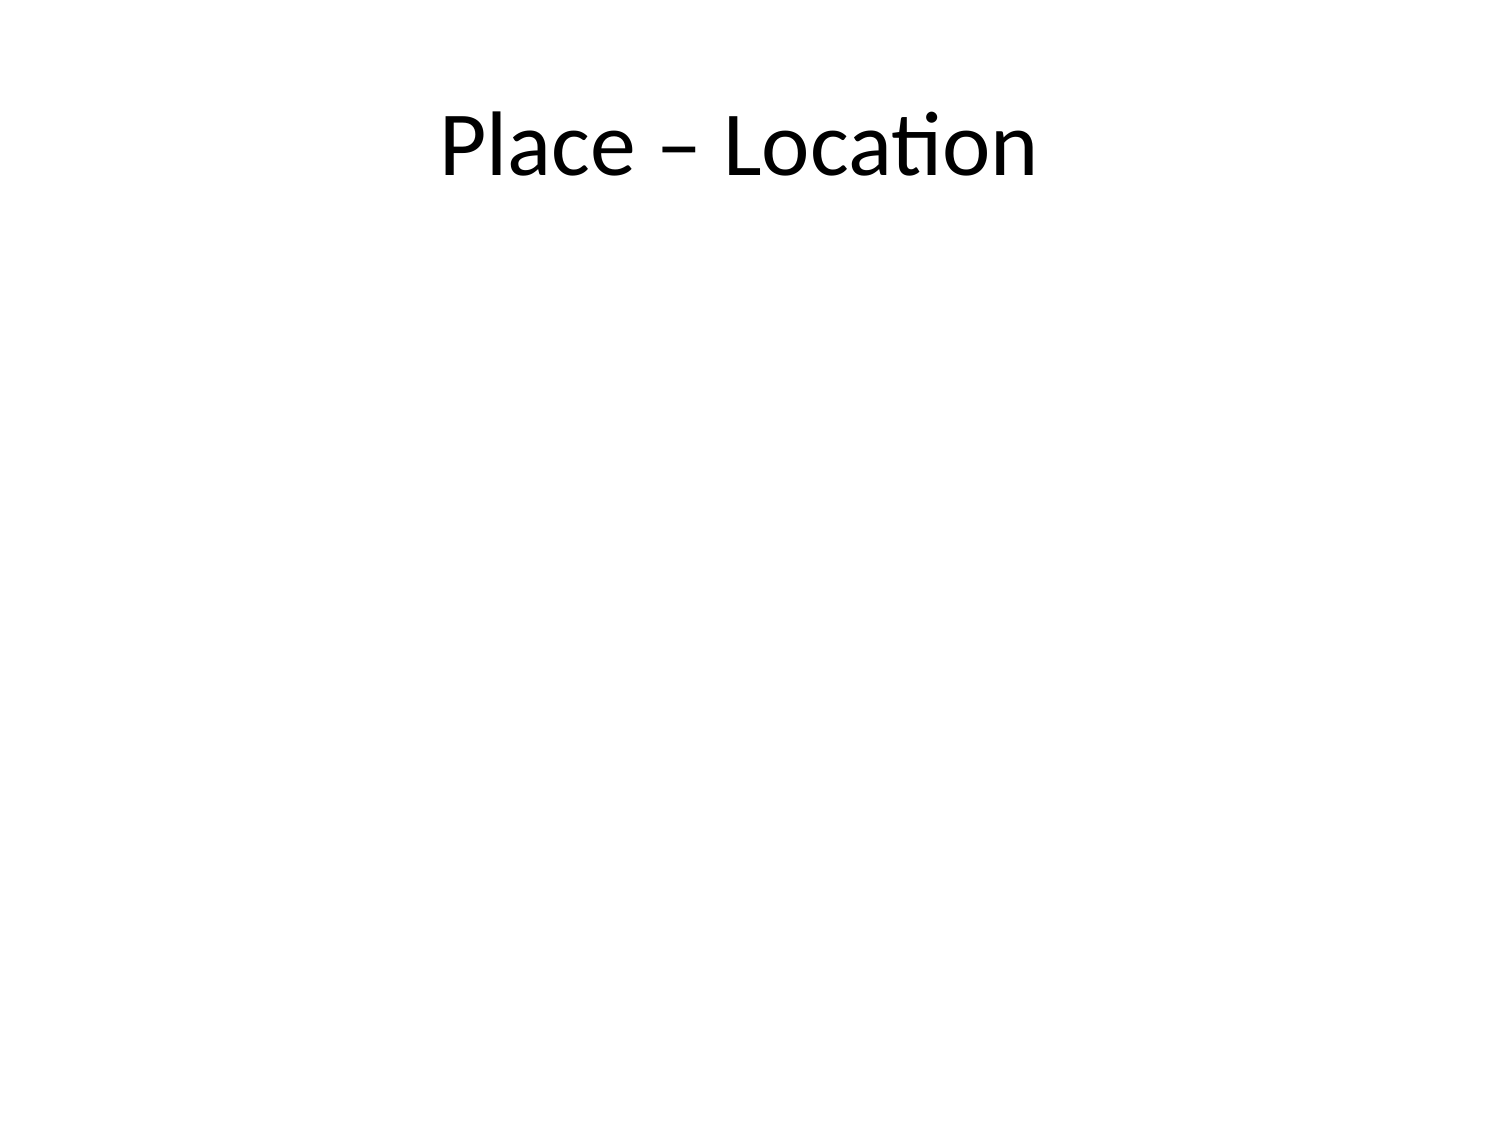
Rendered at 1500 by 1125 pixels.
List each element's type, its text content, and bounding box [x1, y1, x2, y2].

title Place – Location [75, 45, 1425, 233]
